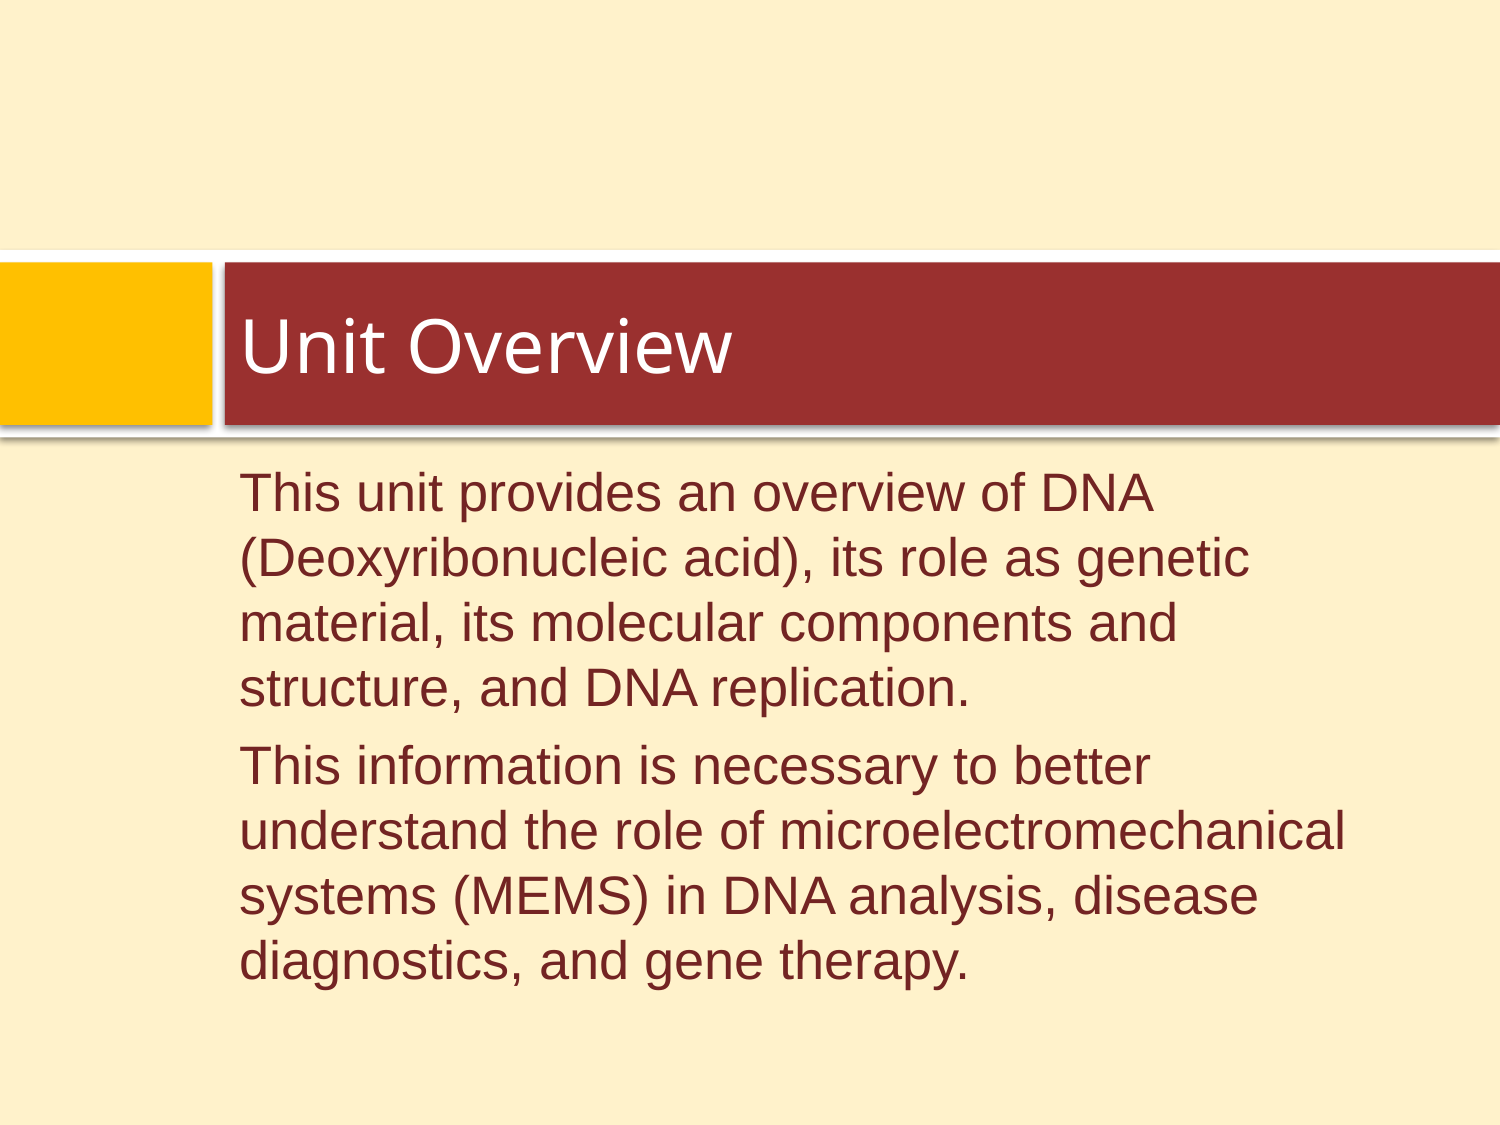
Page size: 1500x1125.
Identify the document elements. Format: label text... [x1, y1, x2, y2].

title Unit Overview [225, 262, 1475, 425]
list This unit provides an overview of DNA (Deoxyribonucleic acid), its role as genetic material, its molecular components and structure, and DNA replication. This information is necessary to better understand the role of microelectromechanical systems (MEMS) in DNA analysis, disease diagnostics, and gene therapy. [225, 450, 1394, 1008]
